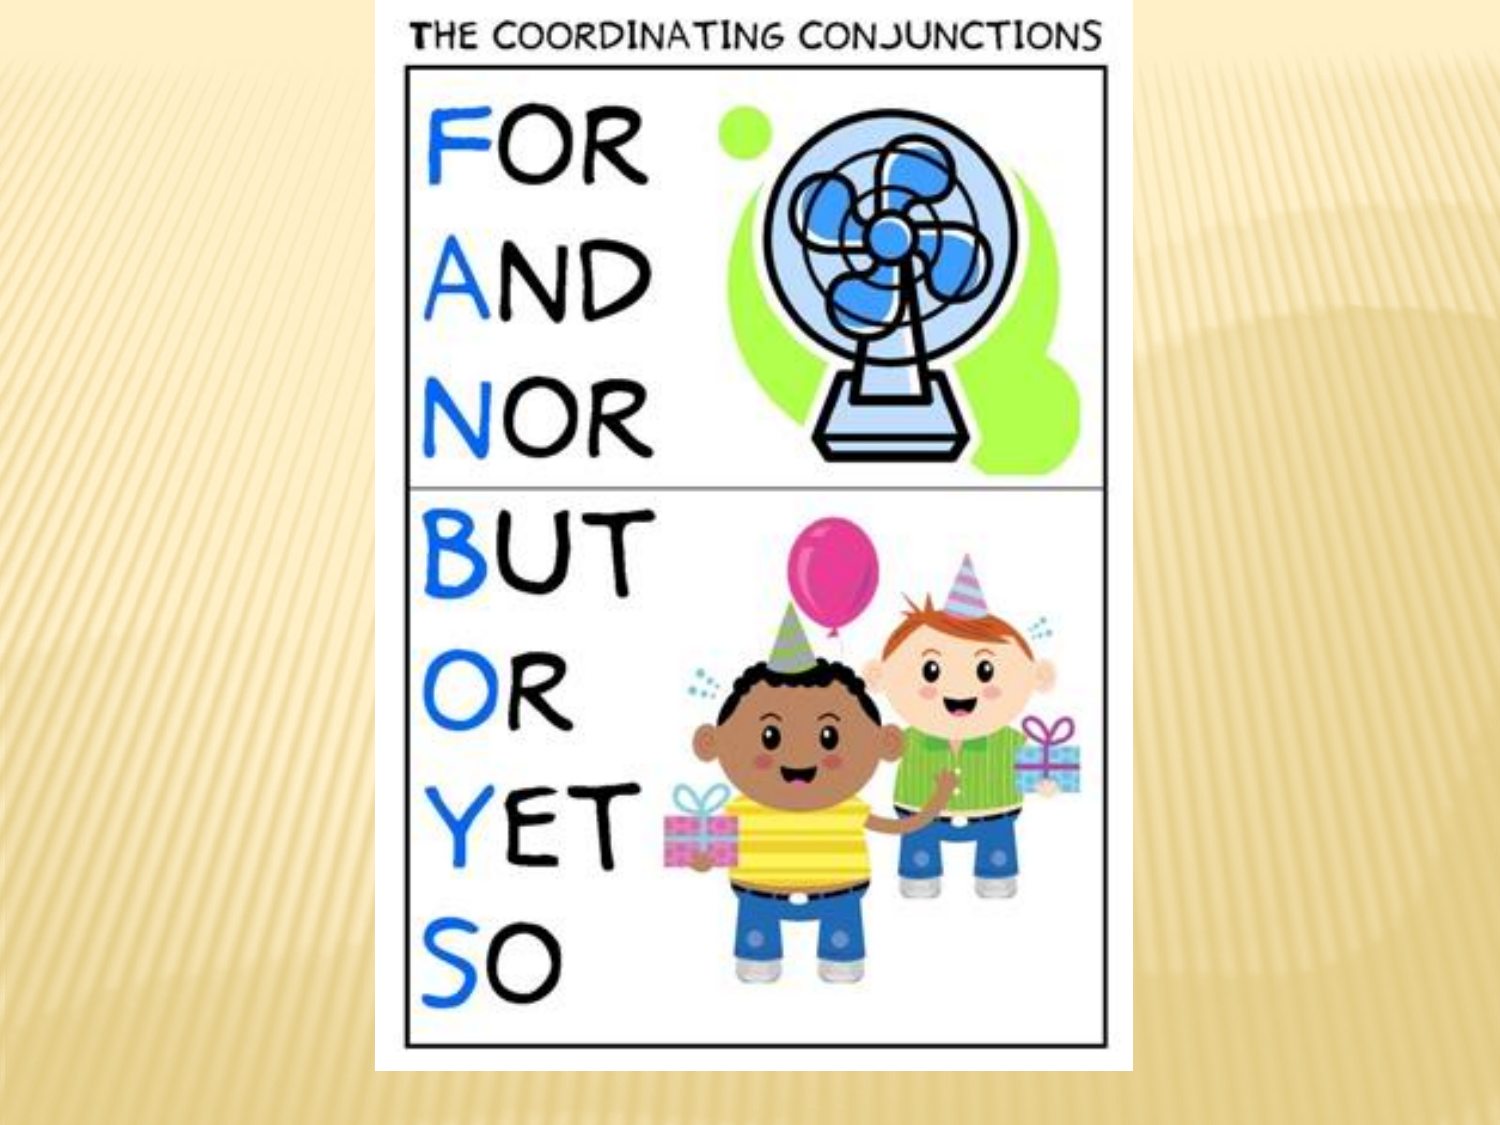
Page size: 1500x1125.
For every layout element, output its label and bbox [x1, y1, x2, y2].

picture [374, 0, 1134, 1072]
